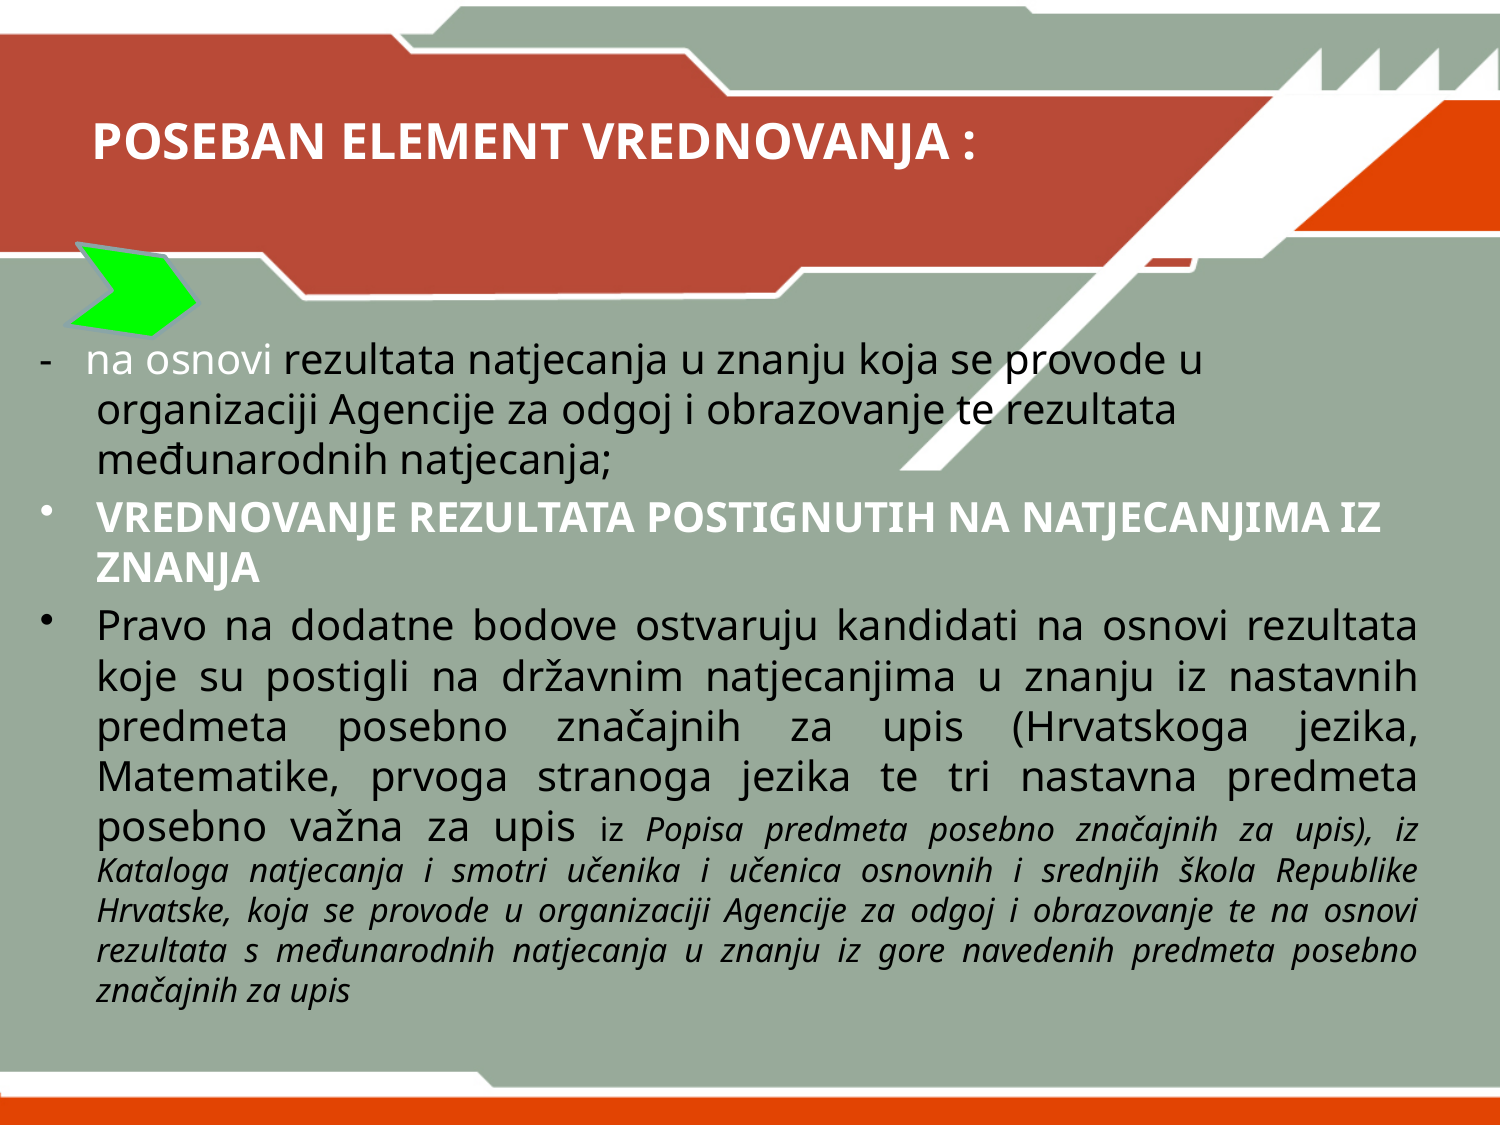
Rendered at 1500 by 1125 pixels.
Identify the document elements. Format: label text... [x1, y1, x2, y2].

text_box [62, 241, 202, 341]
title POSEBAN ELEMENT VREDNOVANJA : [76, 148, 1427, 295]
picture [0, 0, 1500, 1125]
list - na osnovi rezultata natjecanja u znanju koja se provode u organizaciji Agencije za odgoj i obrazovanje te rezultata međunarodnih natjecanja; VREDNOVANJE REZULTATA POSTIGNUTIH NA NATJECANJIMA IZ ZNANJA Pravo na dodatne bodove ostvaruju kandidati na osnovi rezultata koje su postigli na državnim natjecanjima u znanju iz nastavnih predmeta posebno značajnih za upis (Hrvatskoga jezika, Matematike, prvoga stranoga jezika te tri nastavna predmeta posebno važna za upis iz Popisa predmeta posebno značajnih za upis), iz Kataloga natjecanja i smotri učenika i učenica osnovnih i srednjih škola Republike Hrvatske, koja se provode u organizaciji Agencije za odgoj i obrazovanje te na osnovi rezultata s međunarodnih natjecanja u znanju iz gore navedenih predmeta posebno značajnih za upis [24, 324, 1436, 1013]
